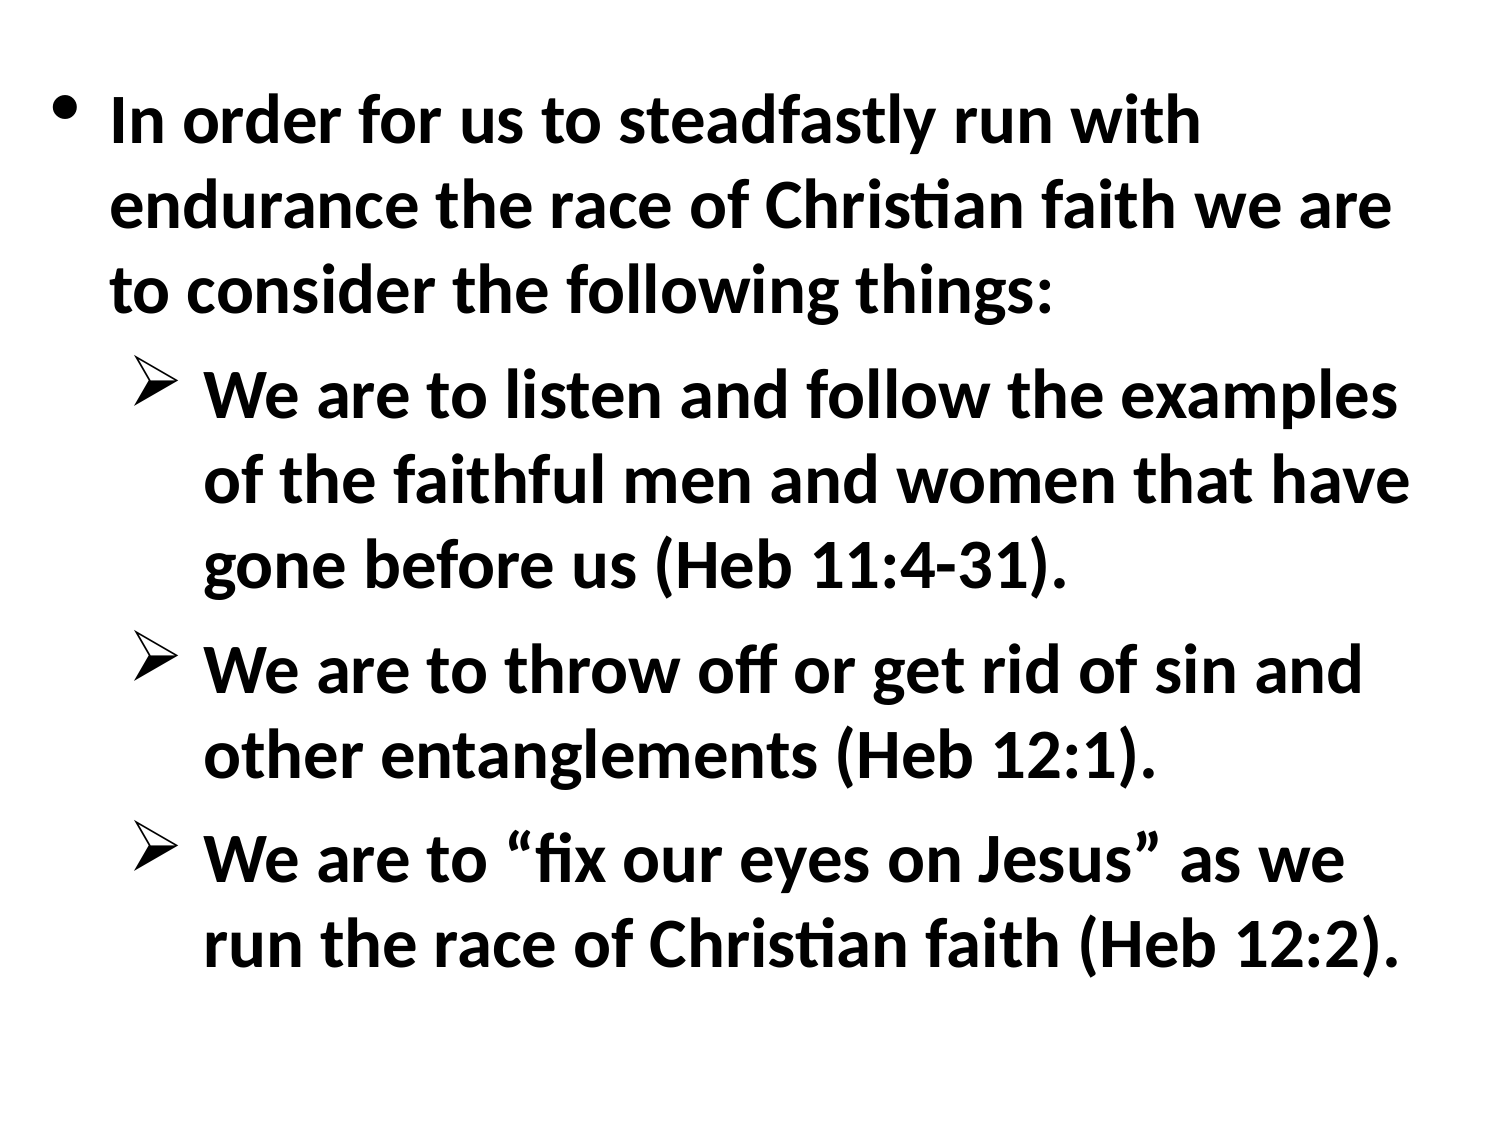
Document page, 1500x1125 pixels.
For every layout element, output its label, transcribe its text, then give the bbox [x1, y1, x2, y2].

text_box In order for us to steadfastly run with endurance the race of Christian faith we are to consider the following things: We are to listen and follow the examples of the faithful men and women that have gone before us (Heb 11:4-31). We are to throw off or get rid of sin and other entanglements (Heb 12:1). We are to “fix our eyes on Jesus” as we run the race of Christian faith (Heb 12:2). [38, 65, 1473, 1081]
